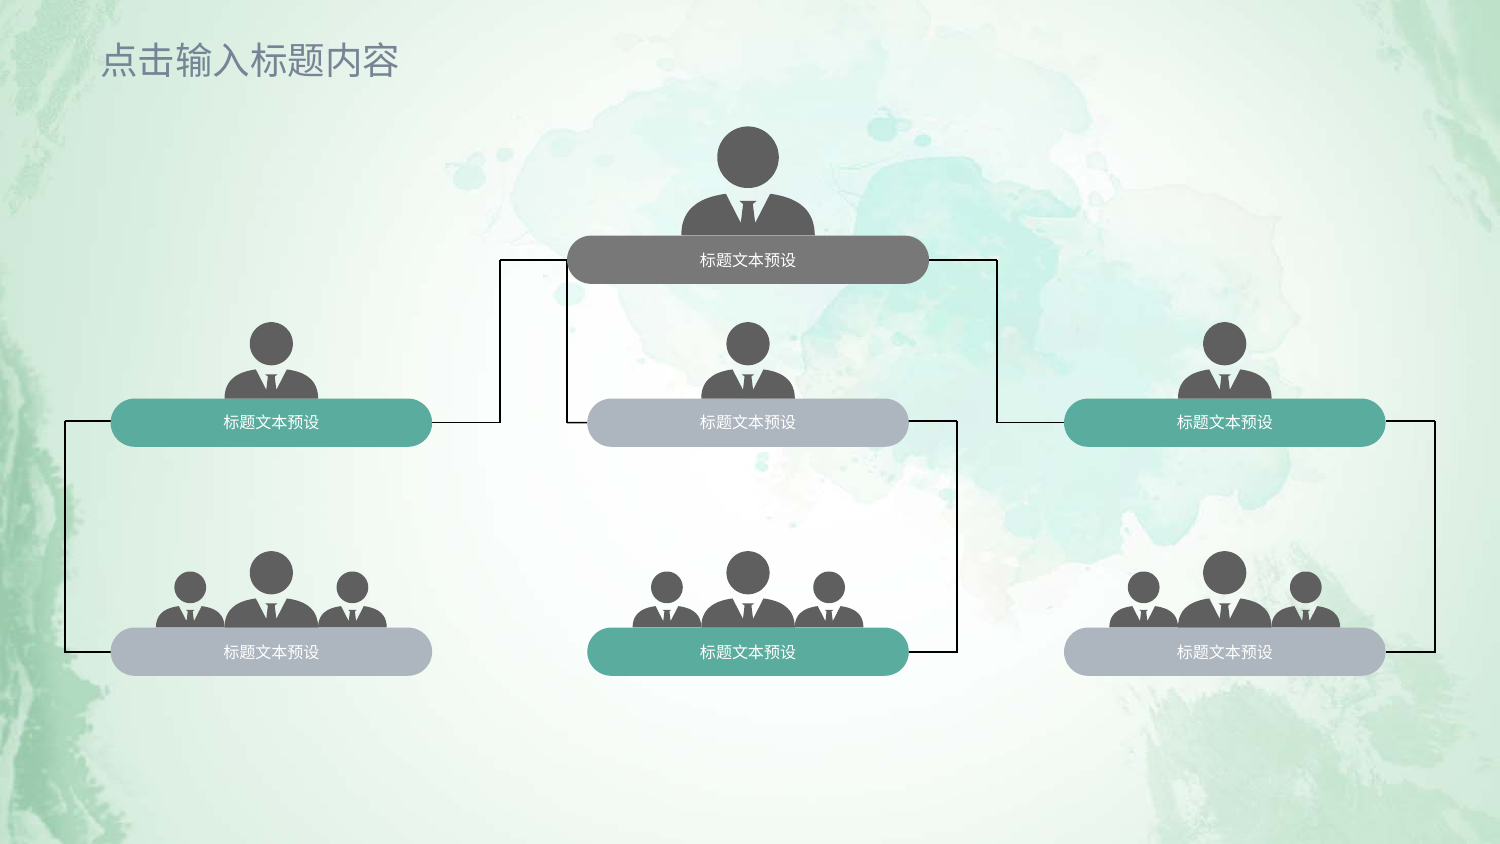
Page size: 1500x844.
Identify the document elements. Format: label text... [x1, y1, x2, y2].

text_box 点击输入标题内容 [100, 28, 450, 91]
picture [0, 0, 1500, 844]
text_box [64, 126, 1436, 677]
